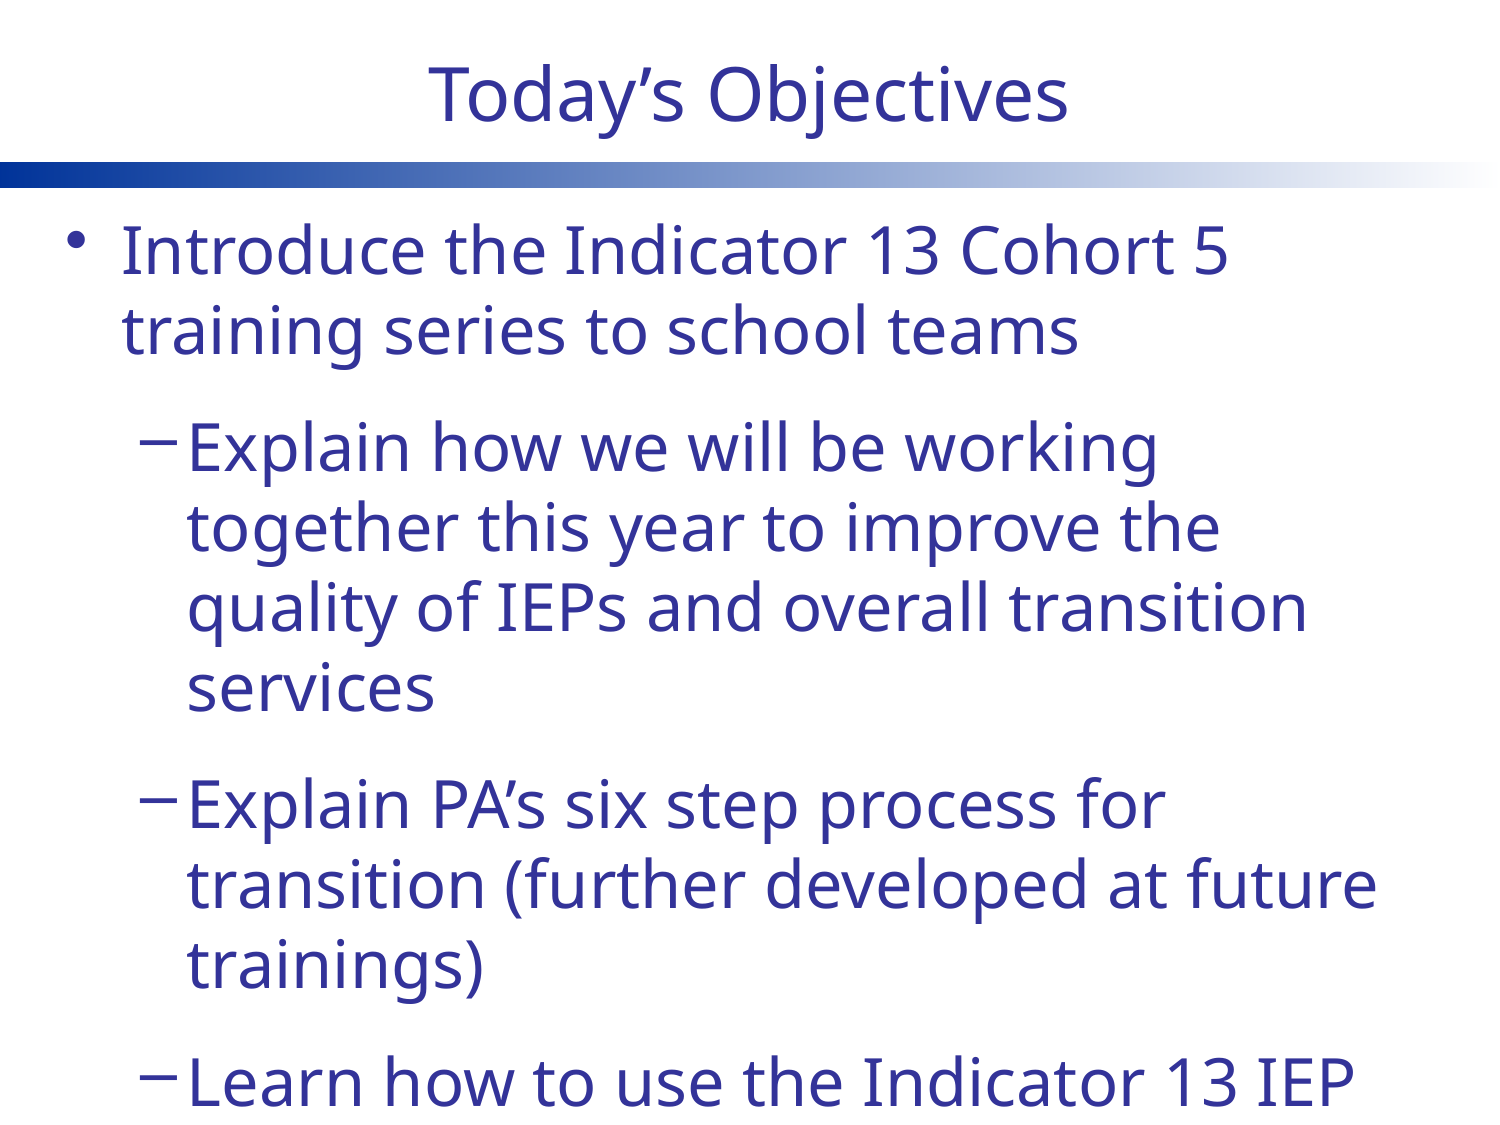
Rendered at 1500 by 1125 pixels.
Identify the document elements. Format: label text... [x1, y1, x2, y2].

list Introduce the Indicator 13 Cohort 5 training series to school teams Explain how we will be working together this year to improve the quality of IEPs and overall transition services Explain PA’s six step process for transition (further developed at future trainings) Learn how to use the Indicator 13 IEP Review Checklist [50, 200, 1450, 1038]
title Today’s Objectives [75, 45, 1425, 138]
